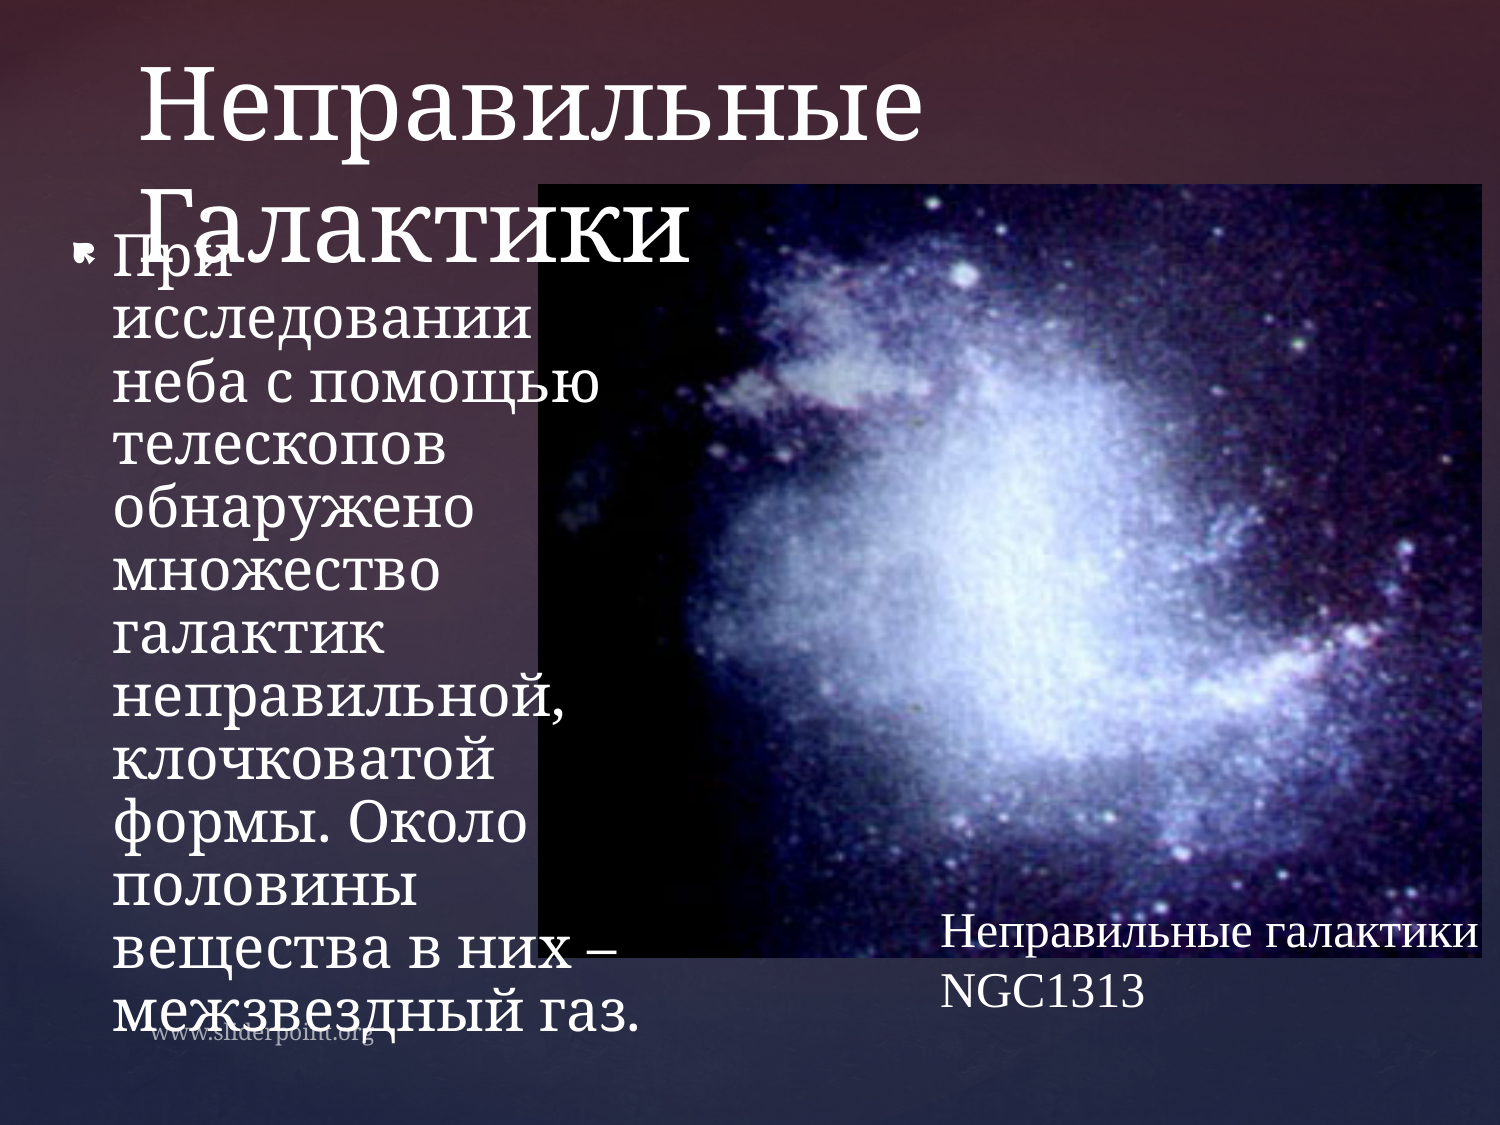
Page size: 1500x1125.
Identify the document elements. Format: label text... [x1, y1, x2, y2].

text_box Неправильные Галактики [122, 30, 1398, 218]
text_box Неправильные галактики NGC1313 [925, 890, 1495, 1025]
picture [537, 183, 1483, 959]
text_box При исследовании неба с помощью телескопов обнаружено множество галактик неправильной, клочковатой формы. Около половины вещества в них – межзвездный газ. [53, 218, 527, 894]
footer www.sliderpoint.org [135, 1009, 885, 1070]
